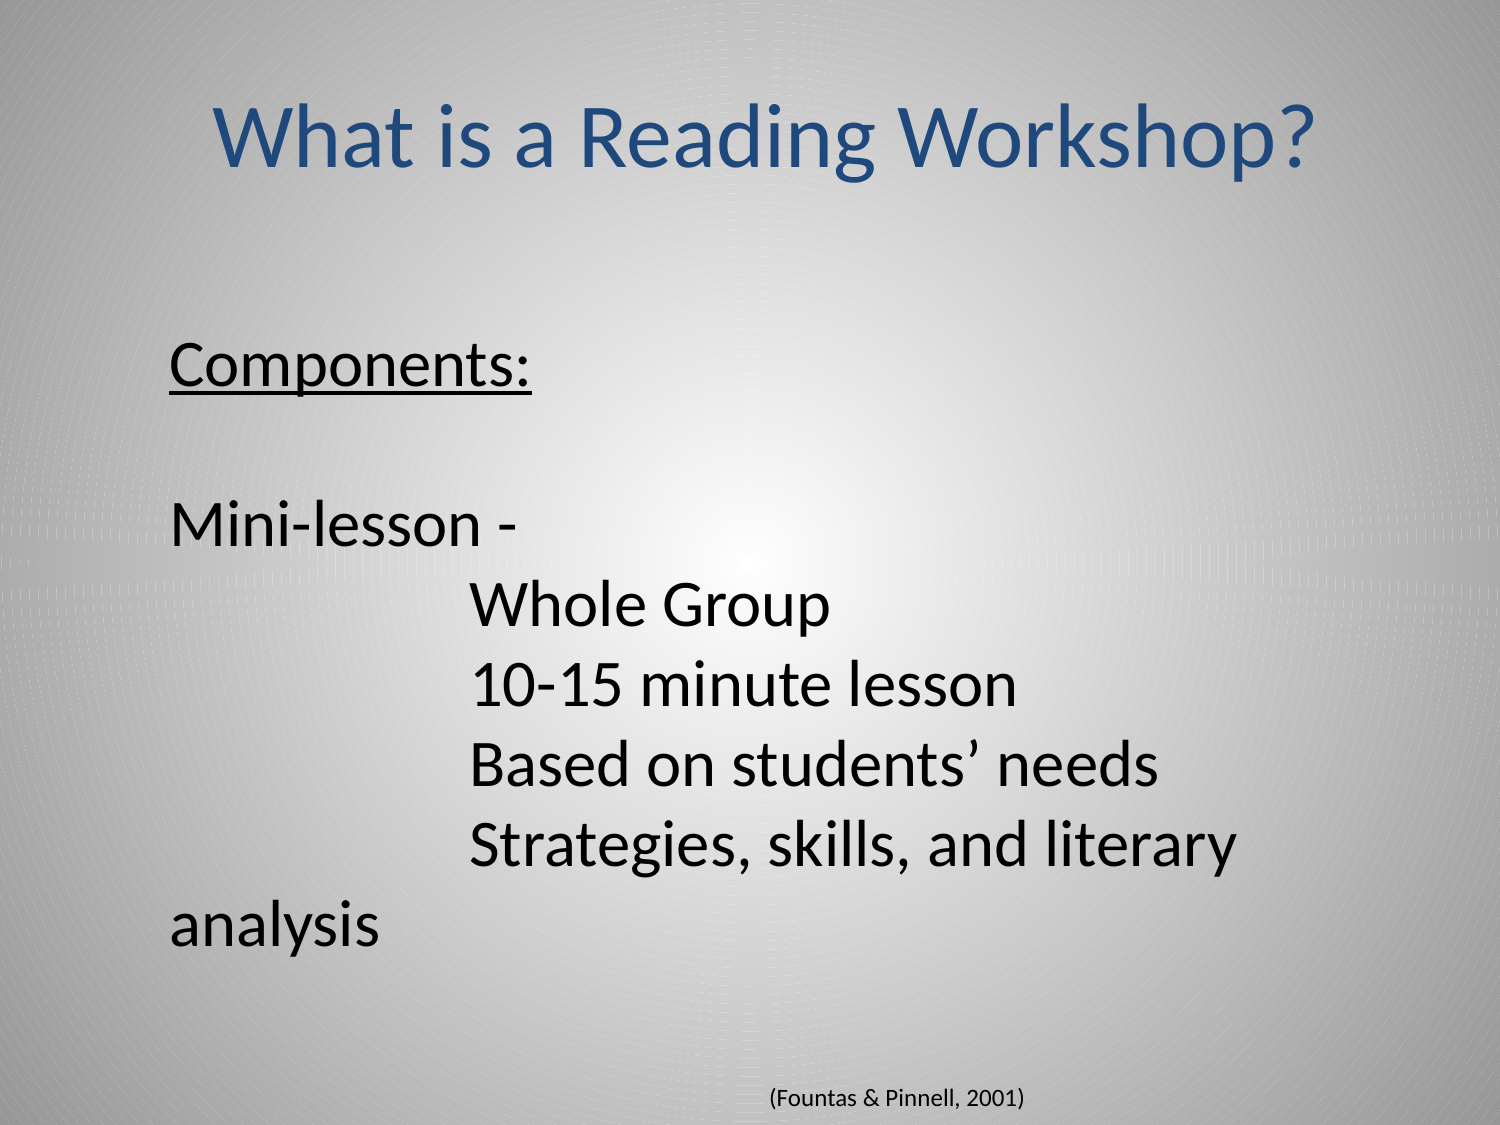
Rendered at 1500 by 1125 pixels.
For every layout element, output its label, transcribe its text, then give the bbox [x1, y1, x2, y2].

text_box What is a Reading Workshop? [129, 37, 1405, 225]
text_box Components: Mini-lesson - Whole Group 10-15 minute lesson Based on students’ needs Strategies, skills, and literary analysis (Fountas & Pinnell, 2001) [154, 312, 1430, 988]
